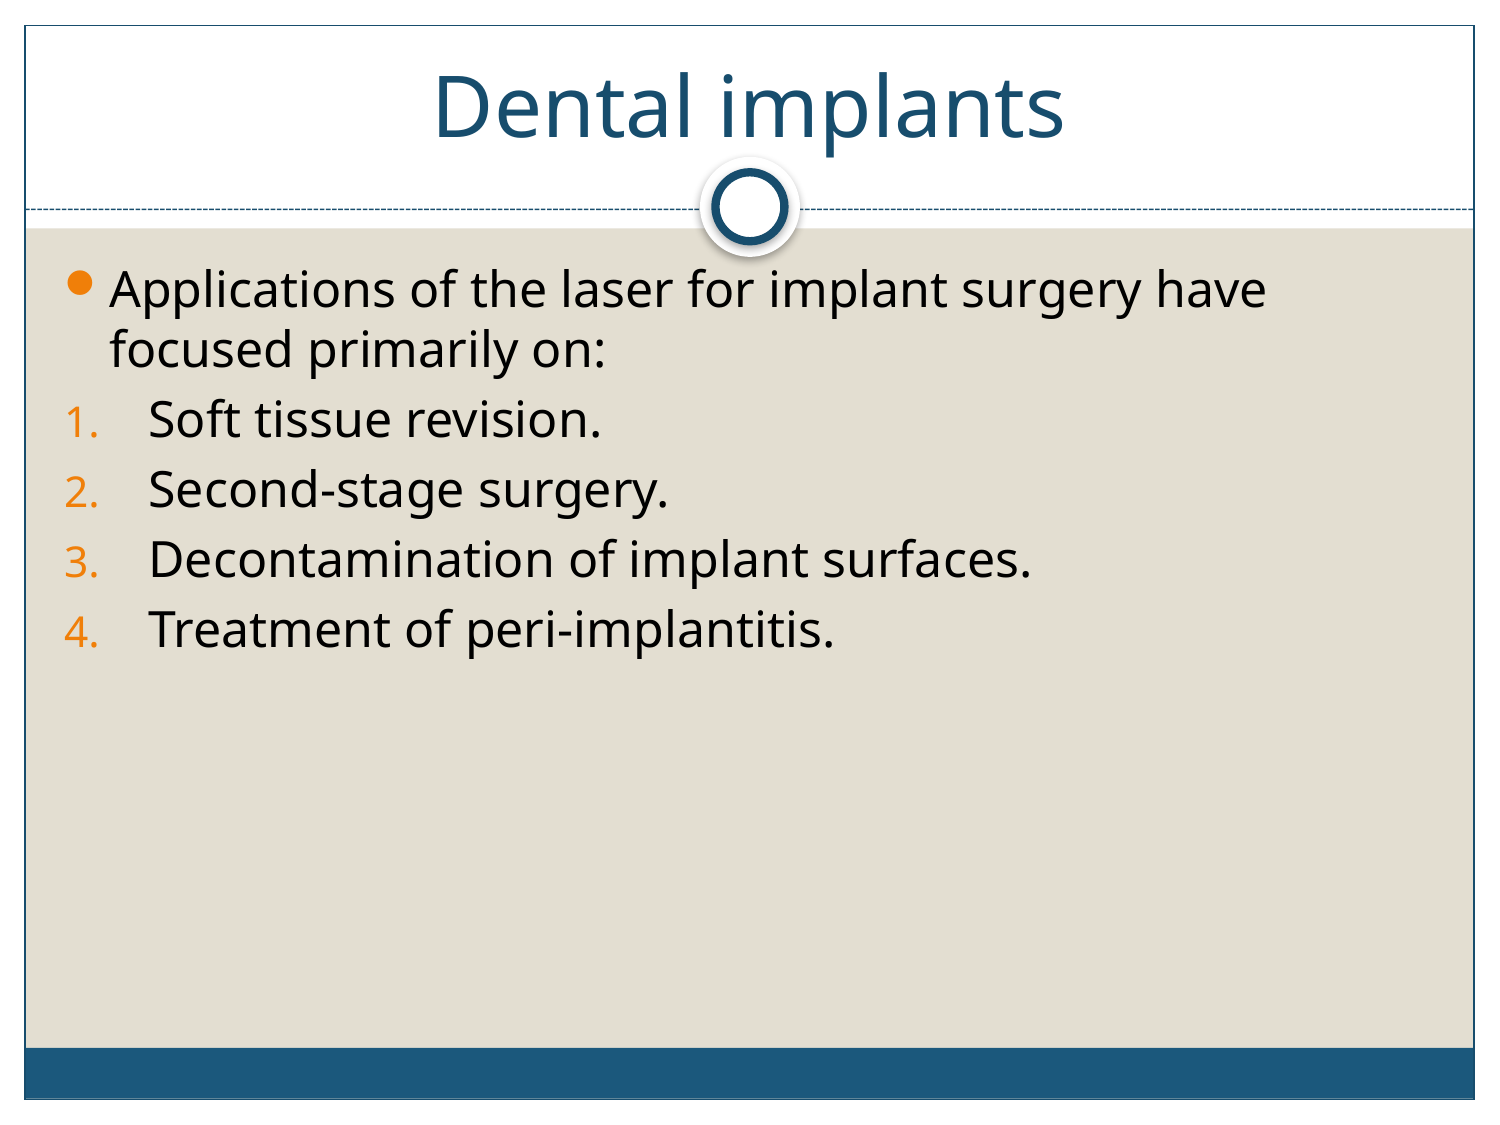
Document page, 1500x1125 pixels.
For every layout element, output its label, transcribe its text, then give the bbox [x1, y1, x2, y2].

title Dental implants [49, 37, 1450, 162]
list Applications of the laser for implant surgery have focused primarily on: Soft tissue revision. Second-stage surgery. Decontamination of implant surfaces. Treatment of peri-implantitis. [49, 250, 1445, 1001]
